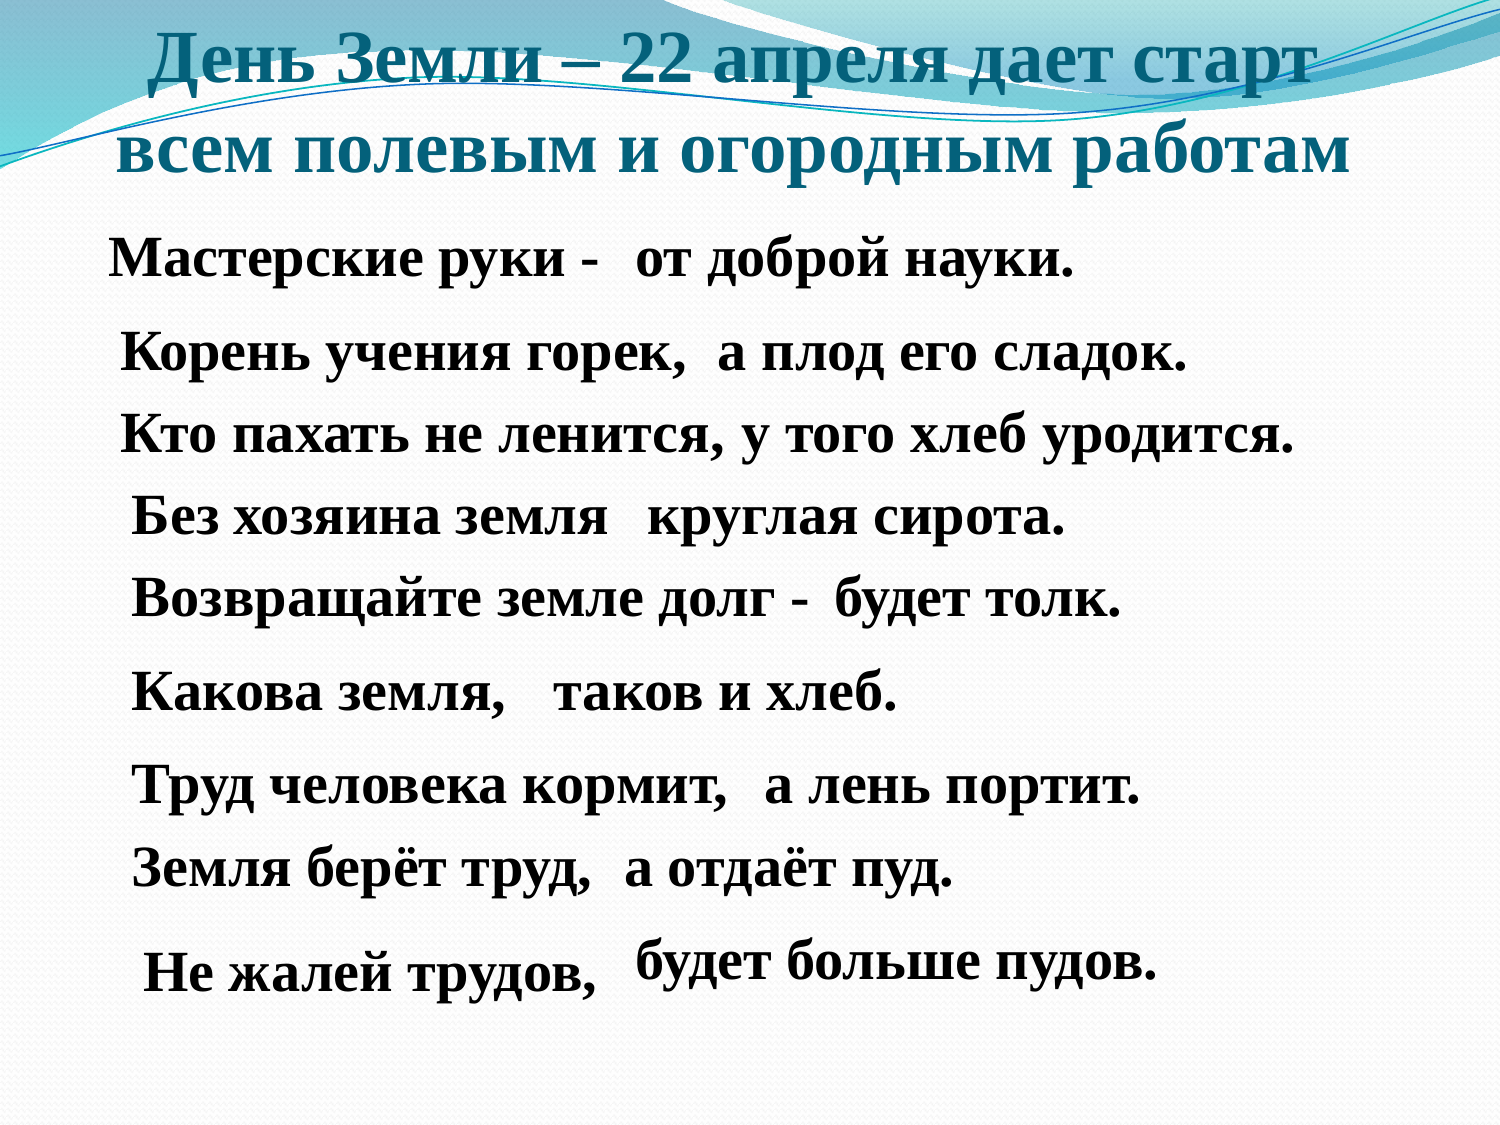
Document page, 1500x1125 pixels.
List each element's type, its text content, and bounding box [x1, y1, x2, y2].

text_box Без хозяина земля [117, 468, 632, 550]
text_box Не жалей трудов, [128, 925, 774, 1033]
text_box круглая сирота. [632, 468, 1243, 550]
text_box таков и хлеб. [539, 644, 1149, 738]
text_box Корень учения горек, [105, 304, 750, 386]
text_box а отдаёт пуд. [609, 820, 1219, 925]
text_box Земля берёт труд, [117, 820, 609, 928]
text_box будет толк. [820, 550, 1430, 658]
text_box Какова земля, [117, 644, 539, 738]
text_box Кто пахать не ленится, [105, 386, 726, 494]
list а плод его сладок. [750, 304, 1289, 386]
text_box а лень портит. [750, 738, 1360, 846]
text_box Труд человека кормит, [117, 738, 750, 820]
text_box будет больше пудов. [621, 913, 1231, 1021]
list от доброй науки. [629, 210, 1284, 307]
text_box Мастерские руки - [93, 210, 629, 318]
title День Земли – 22 апреля дает старт всем полевым и огородным работам [58, 0, 1409, 188]
text_box Возвращайте земле долг - [117, 550, 820, 644]
text_box у того хлеб уродится. [726, 386, 1336, 494]
